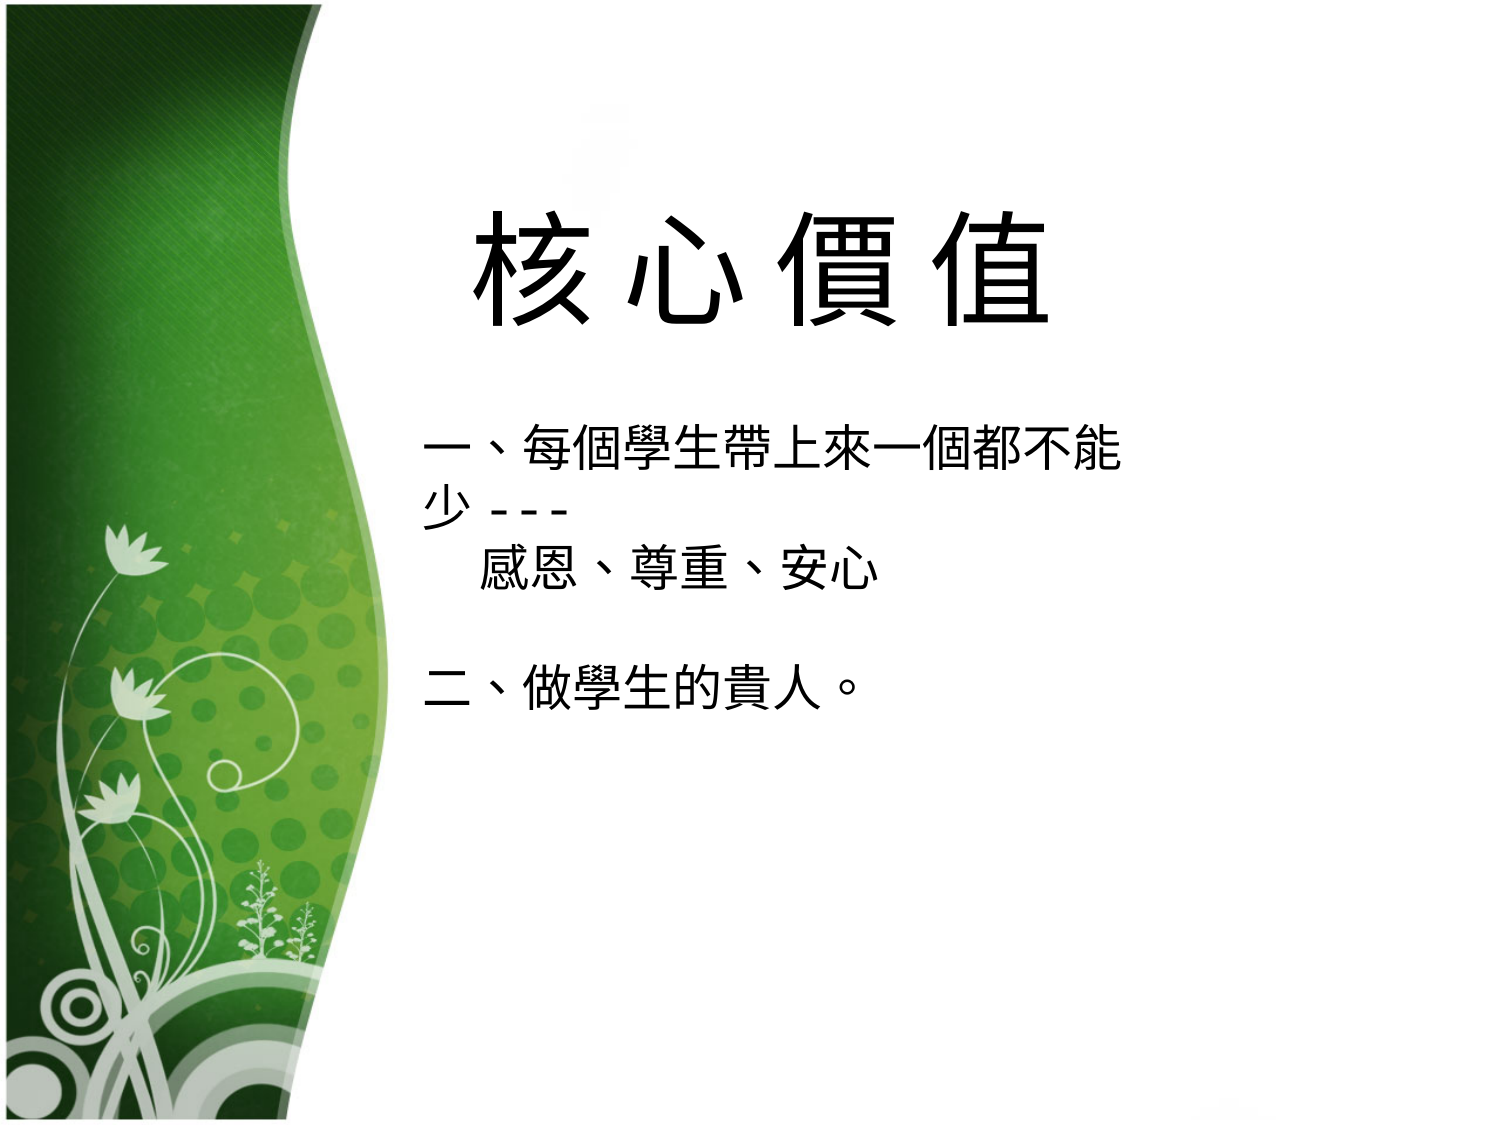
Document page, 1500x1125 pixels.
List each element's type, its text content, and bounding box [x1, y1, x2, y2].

picture [0, 0, 1500, 1125]
text_box 核 心 價 值 [454, 184, 1388, 350]
text_box 一、每個學生帶上來一個都不能少--- 感恩、尊重、安心 二、做學生的貴人。 [407, 408, 1282, 784]
